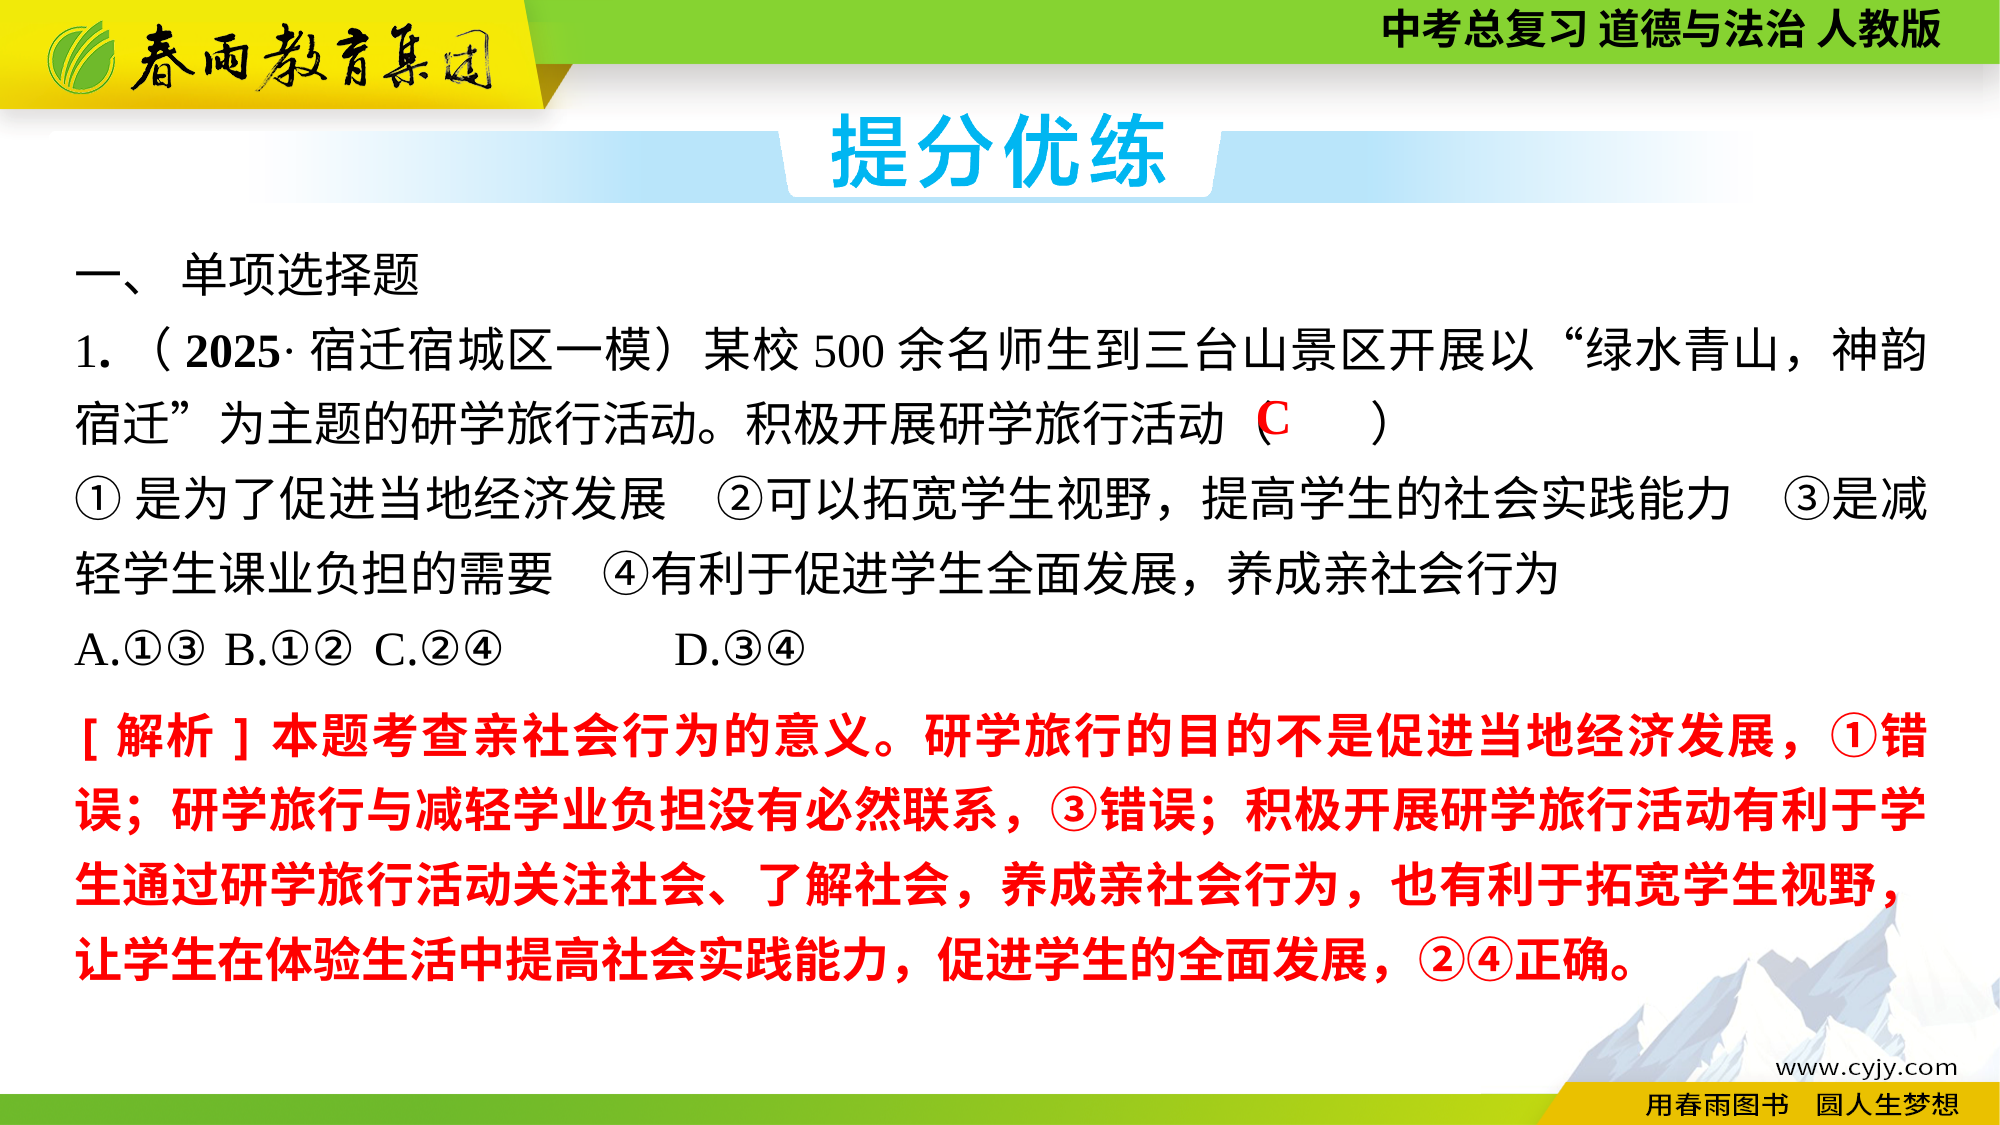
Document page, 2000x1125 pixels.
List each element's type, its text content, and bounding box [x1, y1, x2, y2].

text_box C [1240, 376, 1307, 452]
list 一、 单项选择题 1.（2025·宿迁宿城区一模）某校500余名师生到三台山景区开展以“绿水青山，神韵宿迁”为主题的研学旅行活动。积极开展研学旅行活动（ ） ①是为了促进当地经济发展 ②可以拓宽学生视野，提高学生的社会实践能力 ③是减轻学生课业负担的需要 ④有利于促进学生全面发展，养成亲社会行为 A.①③ B.①② C.②④ D.③④ [59, 219, 1944, 680]
picture [0, 0, 2000, 1125]
text_box [解析]本题考查亲社会行为的意义。研学旅行的目的不是促进当地经济发展，①错误；研学旅行与减轻学业负担没有必然联系，③错误；积极开展研学旅行活动有利于学生通过研学旅行活动关注社会、了解社会，养成亲社会行为，也有利于拓宽学生视野，让学生在体验生活中提高社会实践能力，促进学生的全面发展，②④正确。 [59, 680, 1944, 995]
